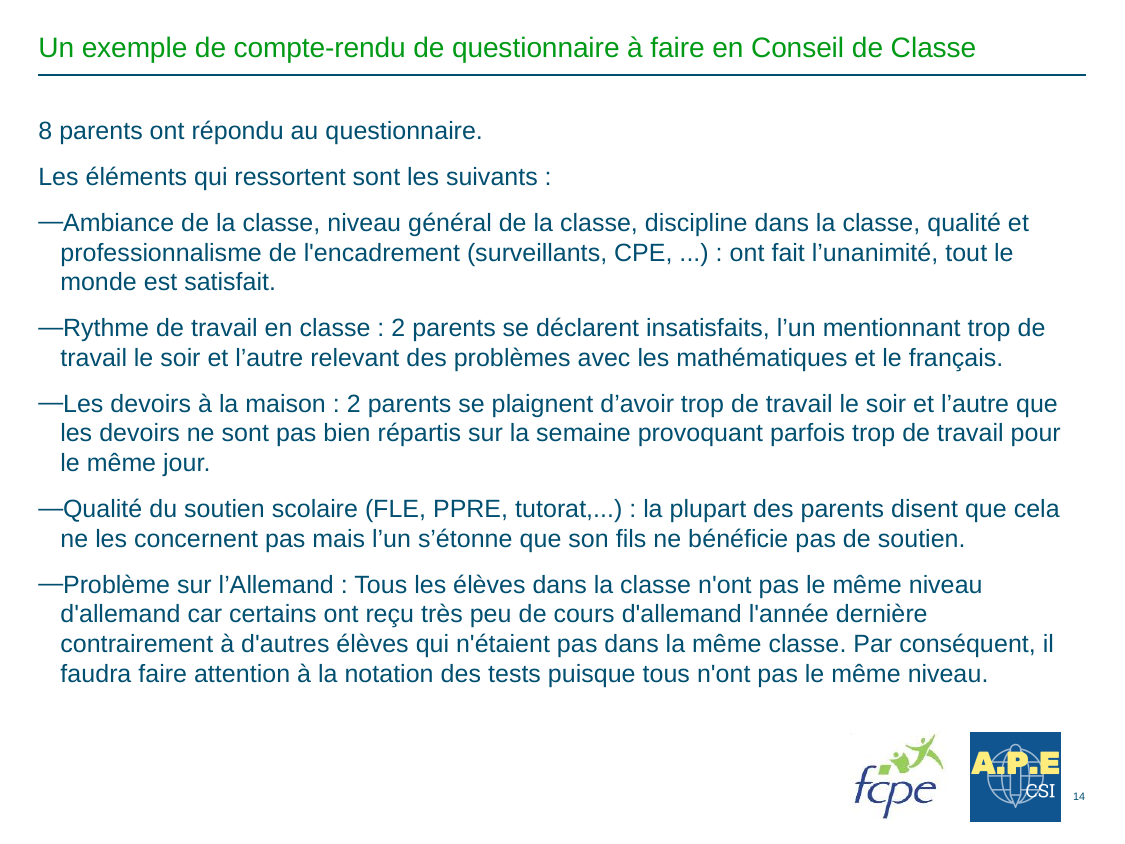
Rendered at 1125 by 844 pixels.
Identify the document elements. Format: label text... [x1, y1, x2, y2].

slide_number 14 [1060, 791, 1086, 813]
picture [850, 778, 947, 820]
list 8 parents ont répondu au questionnaire. Les éléments qui ressortent sont les suivants : Ambiance de la classe, niveau général de la classe, discipline dans la classe, qualité et professionnalisme de l'encadrement (surveillants, CPE, ...) : ont fait l’unanimité, tout le monde est satisfait. Rythme de travail en classe : 2 parents se déclarent insatisfaits, l’un mentionnant trop de travail le soir et l’autre relevant des problèmes avec les mathématiques et le français. Les devoirs à la maison : 2 parents se plaignent d’avoir trop de travail le soir et l’autre que les devoirs ne sont pas bien répartis sur la semaine provoquant parfois trop de travail pour le même jour. Qualité du soutien scolaire (FLE, PPRE, tutorat,...) : la plupart des parents disent que cela ne les concernent pas mais l’un s’étonne que son fils ne bénéficie pas de soutien. Problème sur l’Allemand : Tous les élèves dans la classe n'ont pas le même niveau d'allemand car certains ont reçu très peu de cours d'allemand l'année dernière contrairement à d'autres élèves qui n'étaient pas dans la même classe. Par conséquent, il faudra faire attention à la notation des tests puisque tous n'ont pas le même niveau. [38, 114, 1086, 778]
picture [970, 778, 1061, 822]
list Un exemple de compte-rendu de questionnaire à faire en Conseil de Classe [38, 28, 993, 104]
